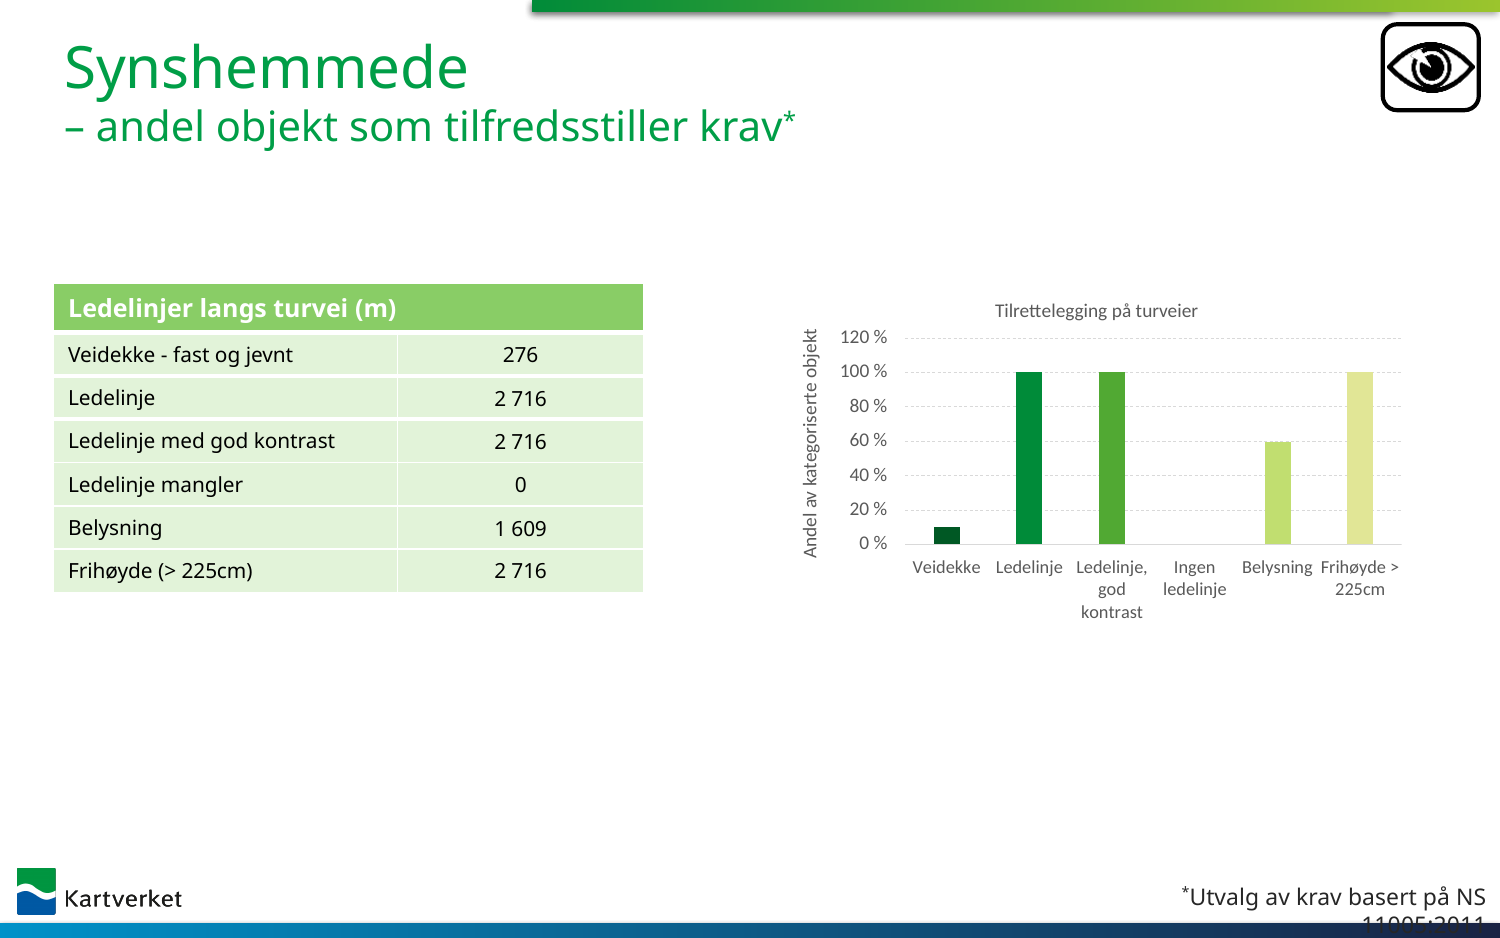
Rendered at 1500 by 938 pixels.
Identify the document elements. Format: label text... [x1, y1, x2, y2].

table_cell 276 [398, 335, 643, 374]
table_cell Frihøyde (> 225cm) [54, 550, 397, 592]
table_cell 2 716 [398, 378, 643, 417]
text_box Synshemmede – andel objekt som tilfredsstiller krav* [49, 24, 1431, 158]
picture [791, 291, 1402, 630]
table_cell 2 716 [398, 421, 643, 462]
table_cell 0 [398, 463, 643, 505]
table_cell Belysning [54, 507, 397, 548]
table_header Ledelinjer langs turvei (m) [54, 284, 643, 330]
table_cell Ledelinje med god kontrast [54, 421, 397, 462]
table_cell Ledelinje [54, 378, 397, 417]
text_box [1382, 24, 1480, 111]
table_cell 2 716 [398, 550, 643, 592]
table_cell Veidekke - fast og jevnt [54, 335, 397, 374]
table_cell 1 609 [398, 507, 643, 548]
table_cell Ledelinje mangler [54, 463, 397, 505]
text_box *Utvalg av krav basert på NS 11005:2011 [1068, 873, 1500, 938]
